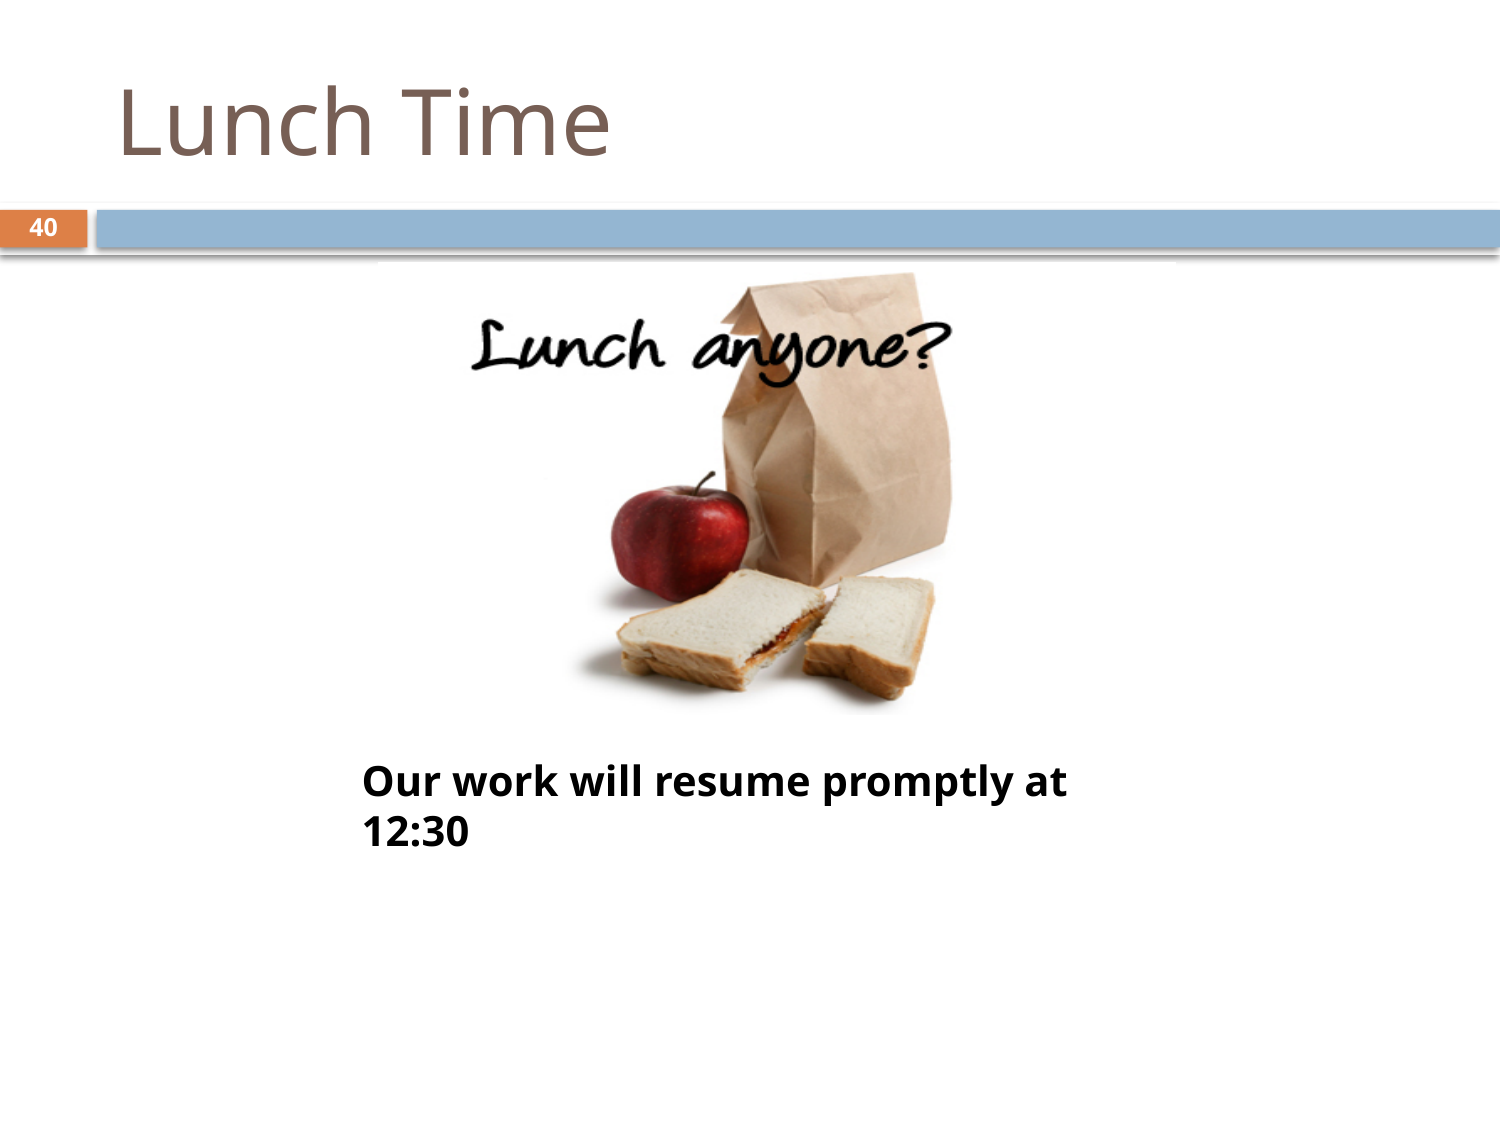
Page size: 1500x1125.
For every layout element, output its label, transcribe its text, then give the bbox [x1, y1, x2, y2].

text_box Our work will resume promptly at 12:30 [346, 747, 1177, 863]
slide_number 40 [0, 208, 88, 249]
title Lunch Time [100, 37, 1439, 201]
picture [378, 262, 1177, 715]
